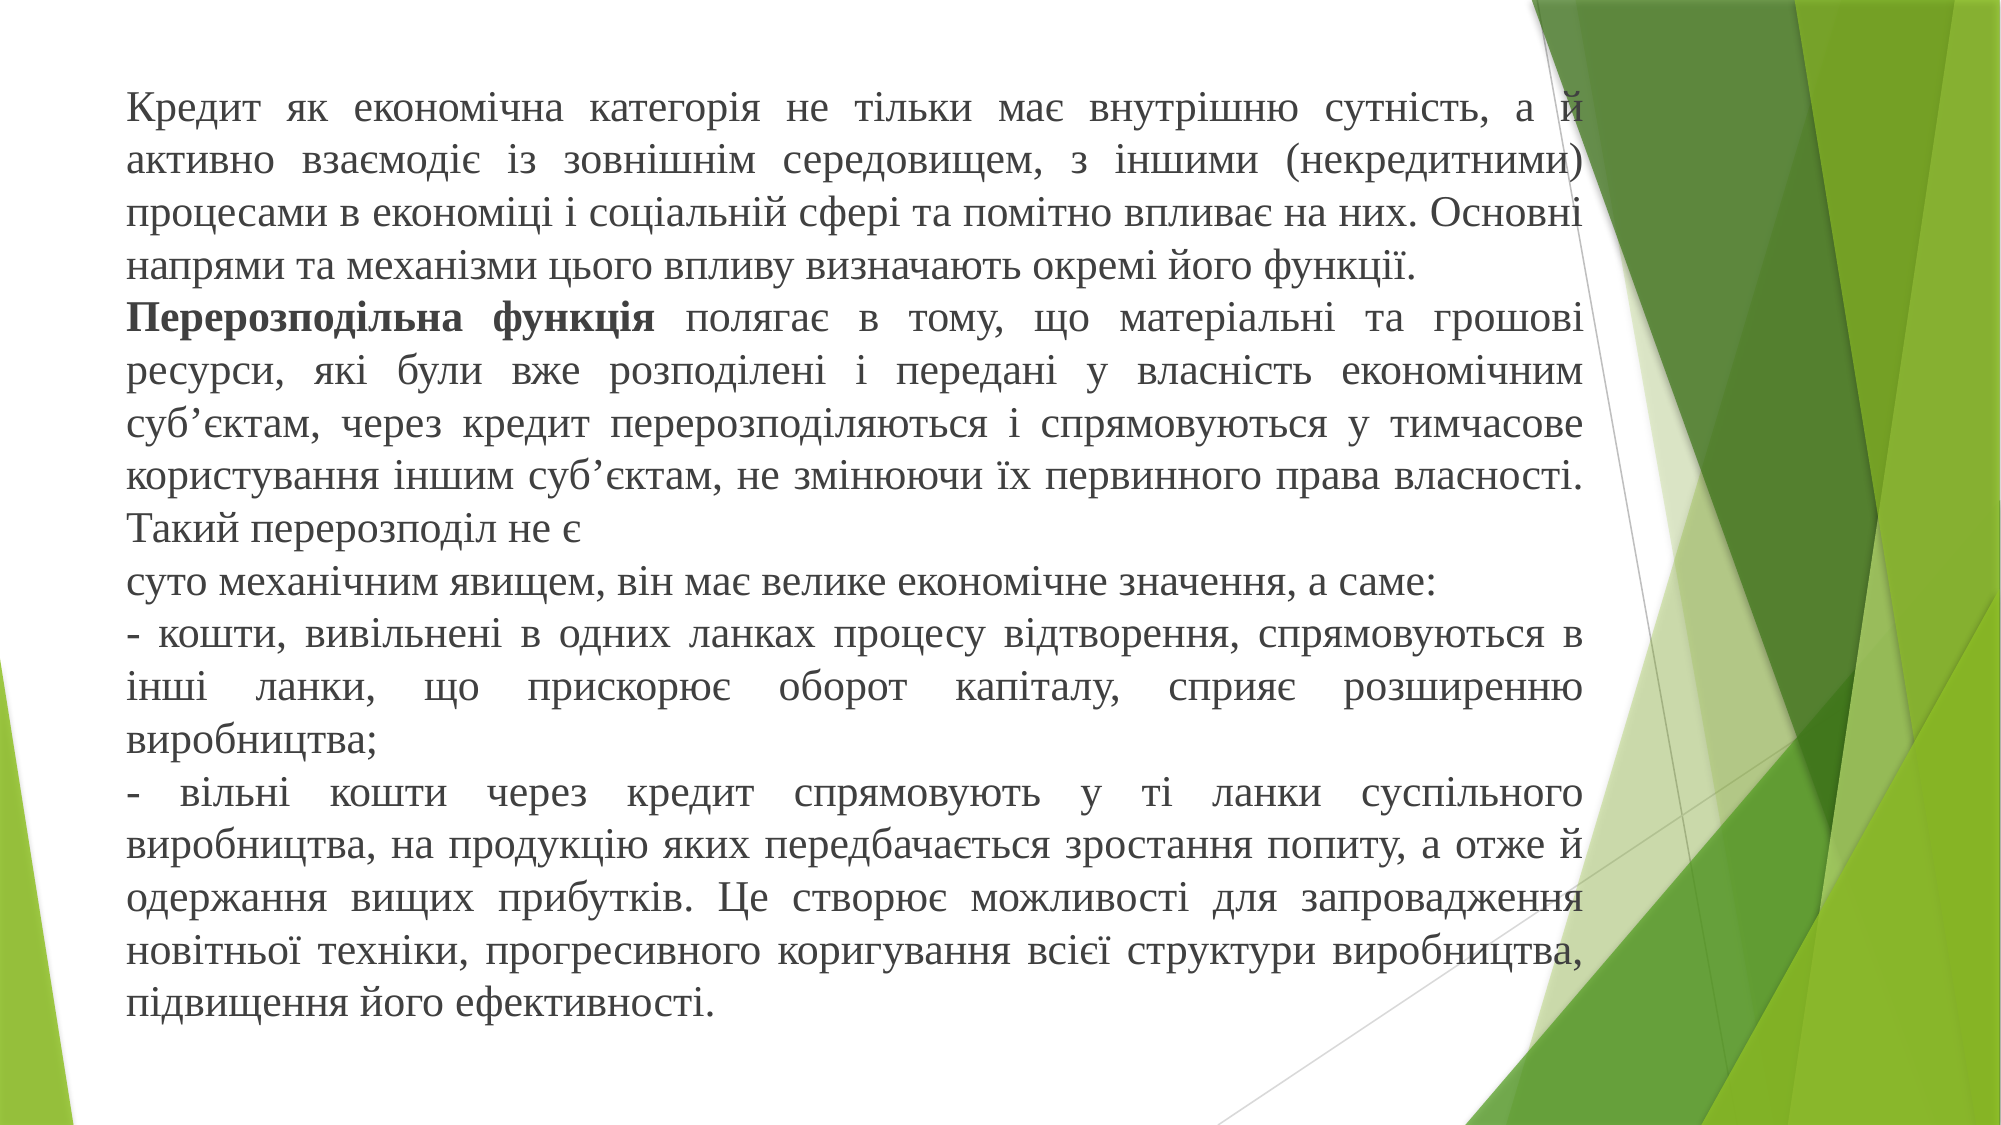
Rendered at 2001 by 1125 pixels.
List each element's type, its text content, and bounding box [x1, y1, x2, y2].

list Кредит як економічна категорія не тільки має внутрішню сутність, а й активно взаємодіє із зовнішнім середовищем, з іншими (некредитними) процесами в економіці і соціальній сфері та помітно впливає на них. Основні напрями та механізми цього впливу визначають окремі його функції. Перерозподільна функція полягає в тому, що матеріальні та грошові ресурси, які були вже розподілені і передані у власність економічним суб’єктам, через кредит перерозподіляються і спрямовуються у тимчасове користування іншим суб’єктам, не змінюючи їх первинного права власності. Такий перерозподіл не є суто механічним явищем, він має велике економічне значення, а саме: - кошти, вивільнені в одних ланках процесу відтворення, спрямовуються в інші ланки, що прискорює оборот капіталу, сприяє розширенню виробництва; - вільні кошти через кредит спрямовують у ті ланки суспільного виробництва, на продукцію яких передбачається зростання попиту, а отже й одержання вищих прибутків. Це створює можливості для запровадження новітньої техніки, прогресивного коригування всієї структури виробництва, підвищення його ефективності. [111, 69, 1601, 1053]
